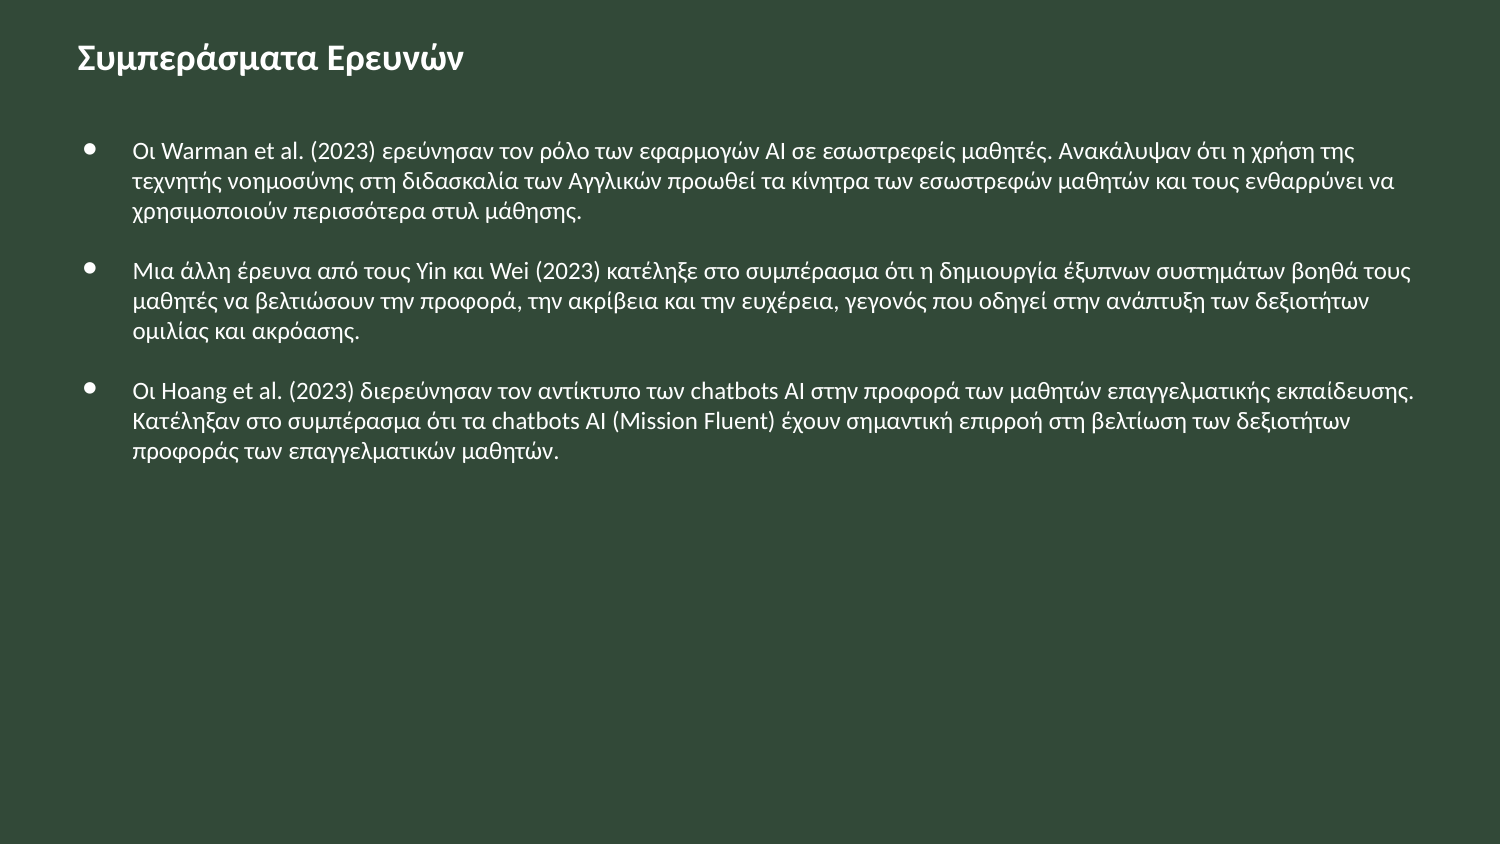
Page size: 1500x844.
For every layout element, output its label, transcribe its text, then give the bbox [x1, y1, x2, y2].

subtitle Οι Warman et al. (2023) ερεύνησαν τον ρόλο των εφαρμογών AI σε εσωστρεφείς μαθητές. Ανακάλυψαν ότι η χρήση της τεχνητής νοημοσύνης στη διδασκαλία των Αγγλικών προωθεί τα κίνητρα των εσωστρεφών μαθητών και τους ενθαρρύνει να χρησιμοποιούν περισσότερα στυλ μάθησης. Μια άλλη έρευνα από τους Yin και Wei (2023) κατέληξε στο συμπέρασμα ότι η δημιουργία έξυπνων συστημάτων βοηθά τους μαθητές να βελτιώσουν την προφορά, την ακρίβεια και την ευχέρεια, γεγονός που οδηγεί στην ανάπτυξη των δεξιοτήτων ομιλίας και ακρόασης. Οι Hoang et al. (2023) διερεύνησαν τον αντίκτυπο των chatbots AI στην προφορά των μαθητών επαγγελματικής εκπαίδευσης. Κατέληξαν στο συμπέρασμα ότι τα chatbots AI (Mission Fluent) έχουν σημαντική επιρροή στη βελτίωση των δεξιοτήτων προφοράς των επαγγελματικών μαθητών. [42, 84, 1441, 820]
text_box Συμπεράσματα Ερευνών [63, 18, 909, 61]
